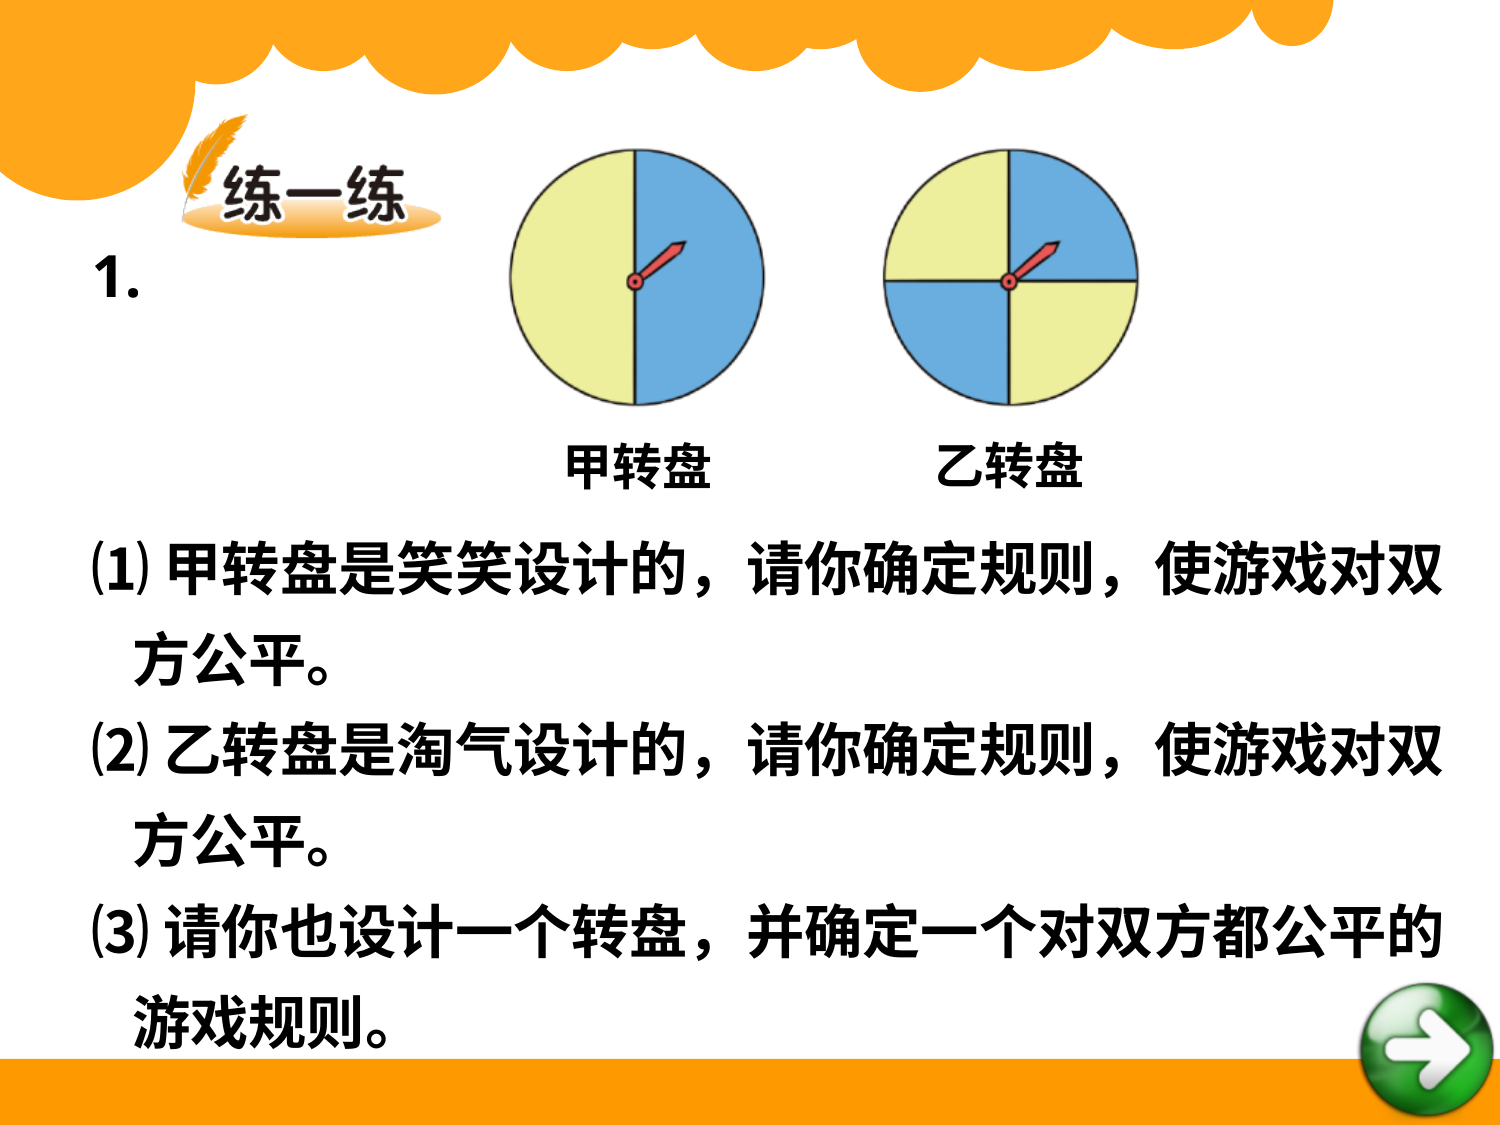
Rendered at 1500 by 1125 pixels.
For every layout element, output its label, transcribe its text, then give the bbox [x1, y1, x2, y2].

text_box 乙转盘 [873, 439, 1146, 502]
picture [163, 113, 1188, 431]
text_box 1. [76, 231, 164, 317]
text_box ⑴甲转盘是笑笑设计的，请你确定规则，使游戏对双 方公平。 ⑵乙转盘是淘气设计的，请你确定规则，使游戏对双 方公平。 ⑶请你也设计一个转盘，并确定一个对双方都公平的 游戏规则。 [76, 503, 1500, 1064]
picture [1352, 973, 1500, 1125]
text_box 甲转盘 [501, 439, 774, 503]
